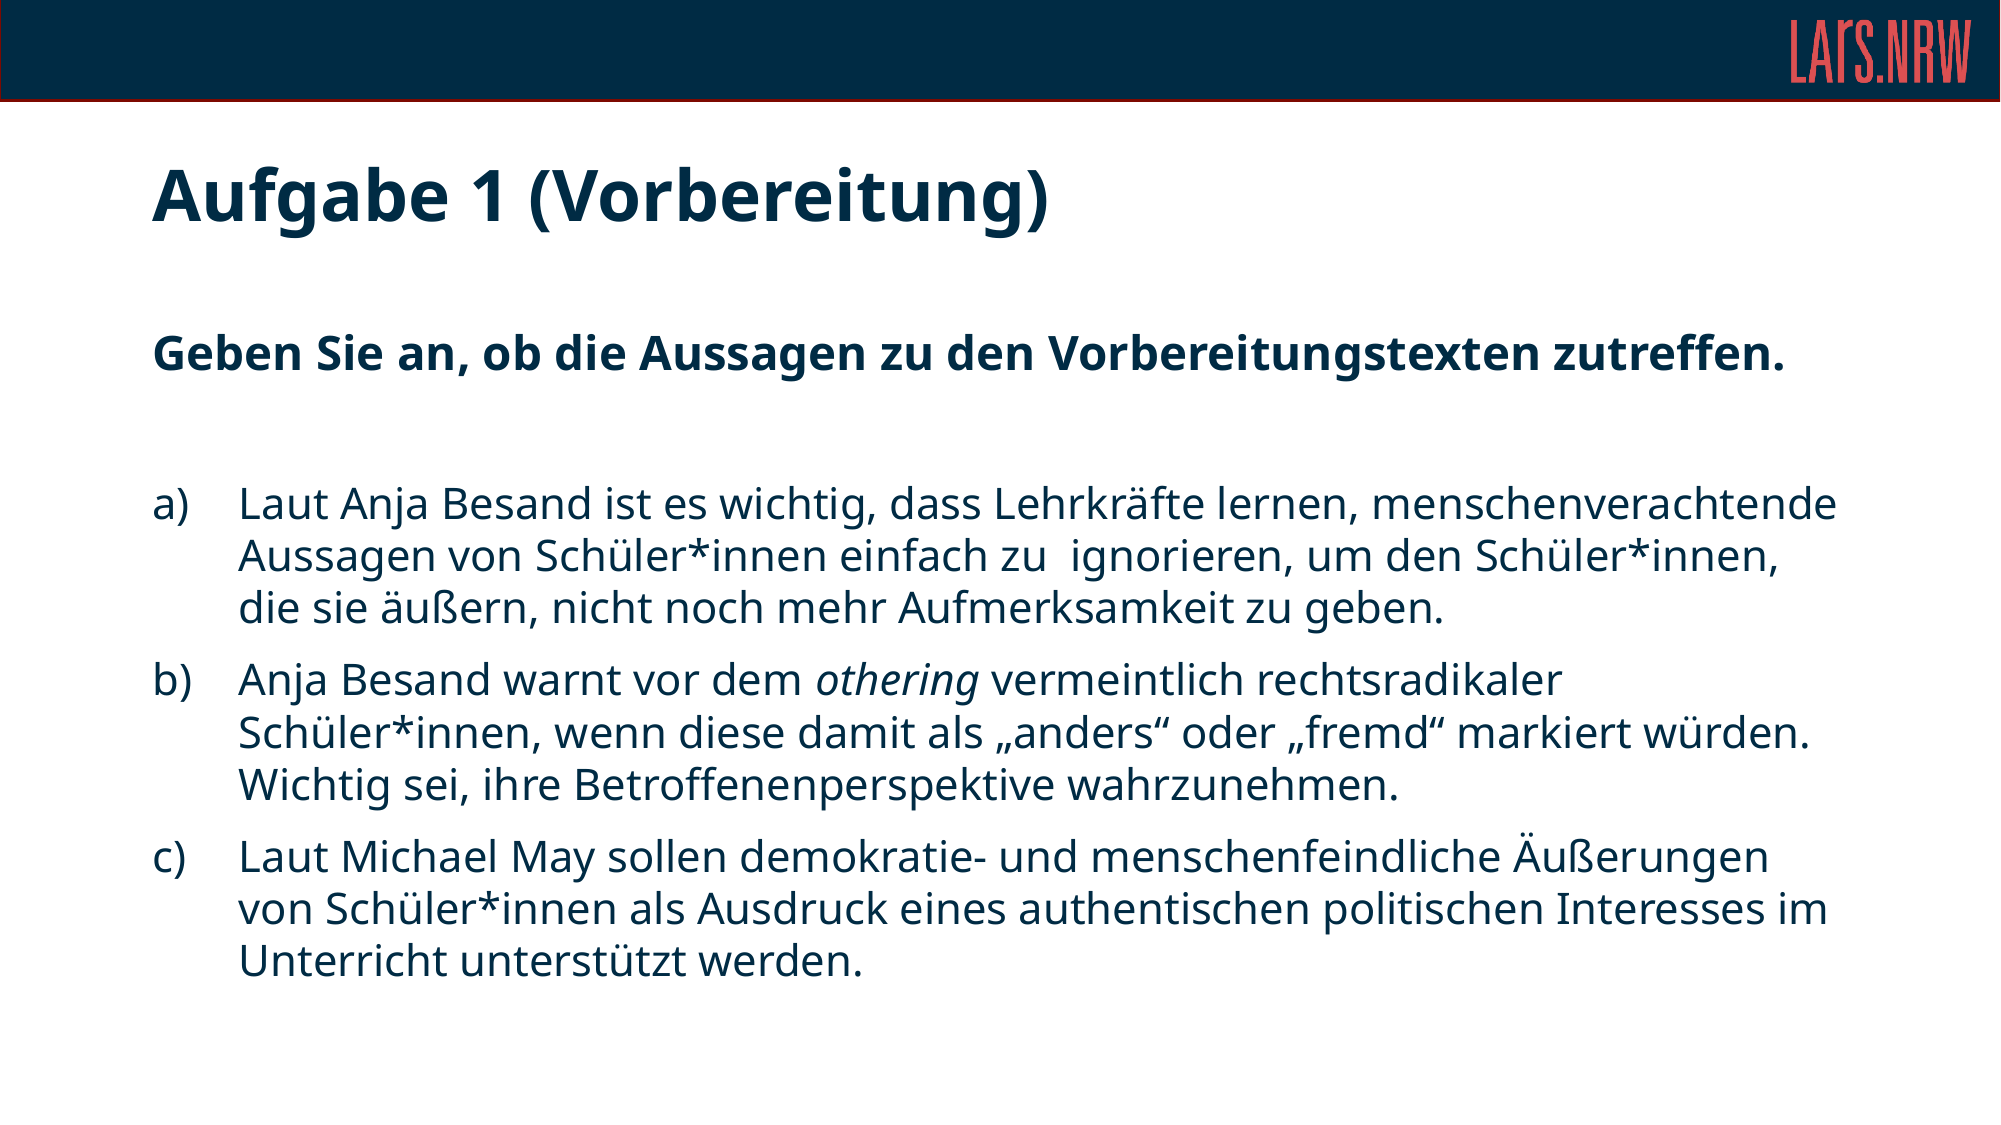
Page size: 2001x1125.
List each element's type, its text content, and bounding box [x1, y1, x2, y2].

picture [1773, 6, 1977, 99]
list Aufgabe 1 (Vorbereitung) Geben Sie an, ob die Aussagen zu den Vorbereitungstexten zutreffen. Laut Anja Besand ist es wichtig, dass Lehrkräfte lernen, menschenverachtende Aussagen von Schüler*innen einfach zu ignorieren, um den Schüler*innen, die sie äußern, nicht noch mehr Aufmerksamkeit zu geben. Anja Besand warnt vor dem othering vermeintlich rechtsradikaler Schüler*innen, wenn diese damit als „anders“ oder „fremd“ markiert würden. Wichtig sei, ihre Betroffenenperspektive wahrzunehmen. Laut Michael May sollen demokratie- und menschenfeindliche Äußerungen von Schüler*innen als Ausdruck eines authentischen politischen Interesses im Unterricht unterstützt werden. [137, 142, 1863, 1014]
